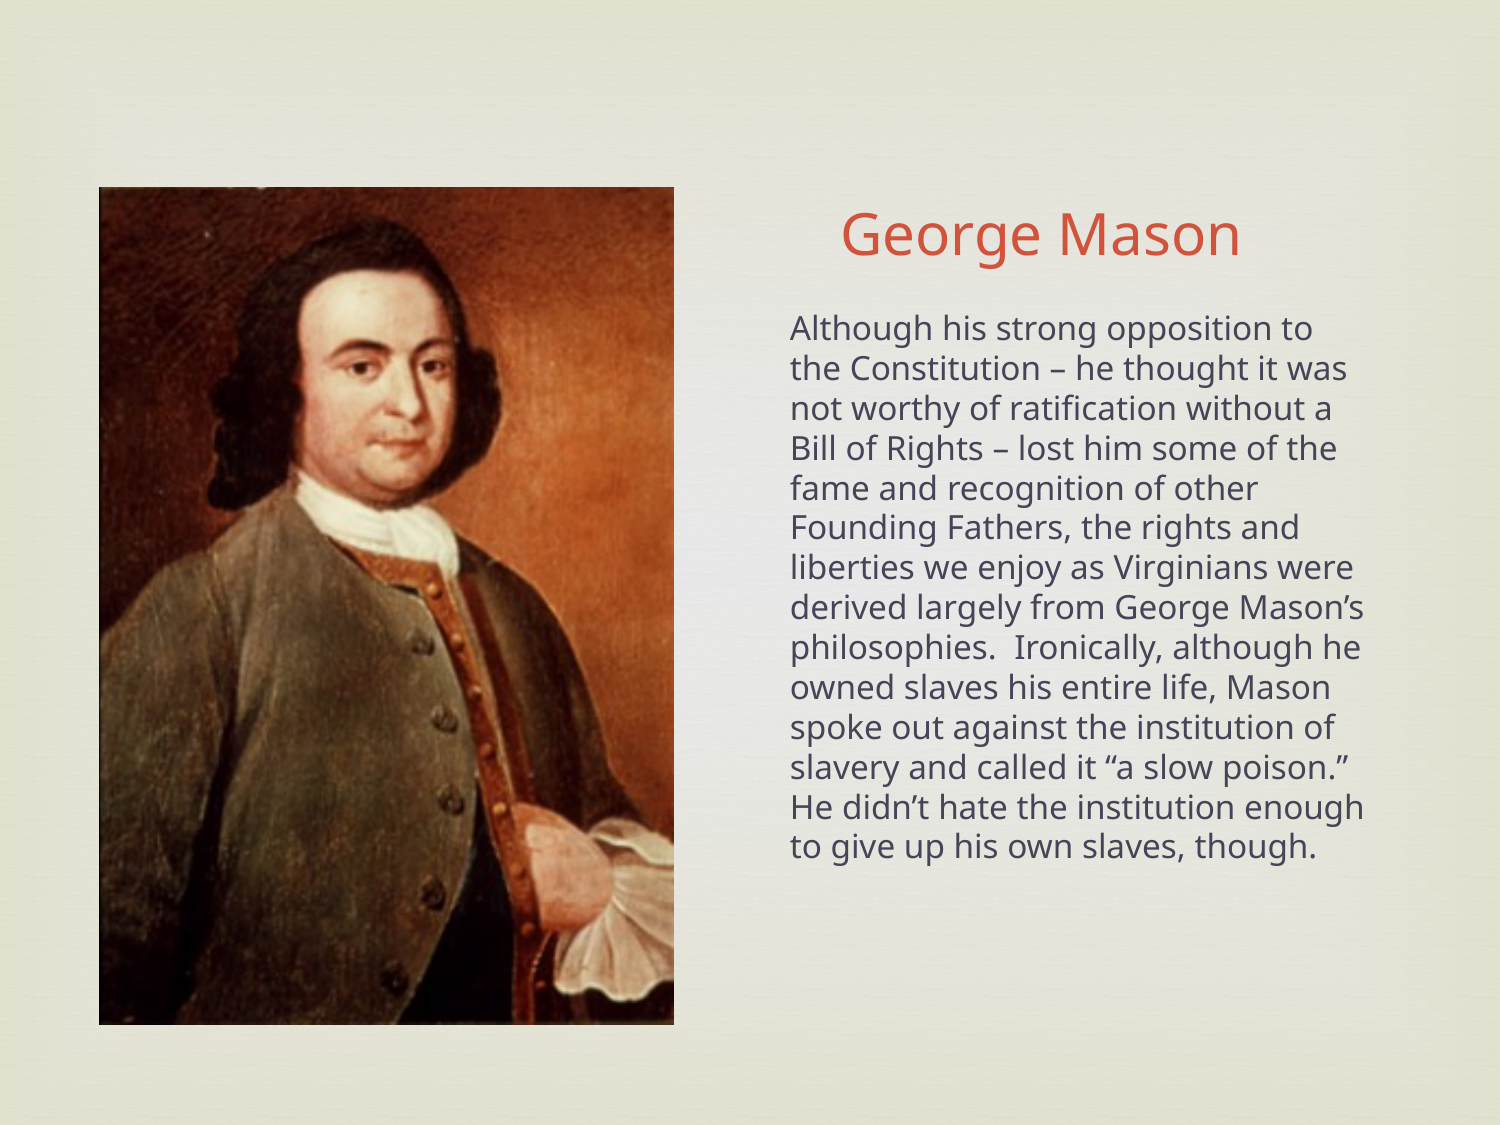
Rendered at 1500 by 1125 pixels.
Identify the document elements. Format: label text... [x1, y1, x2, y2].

title George Mason [825, 125, 1387, 275]
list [99, 186, 675, 1026]
list Although his strong opposition to the Constitution – he thought it was not worthy of ratification without a Bill of Rights – lost him some of the fame and recognition of other Founding Fathers, the rights and liberties we enjoy as Virginians were derived largely from George Mason’s philosophies. Ironically, although he owned slaves his entire life, Mason spoke out against the institution of slavery and called it “a slow poison.” He didn’t hate the institution enough to give up his own slaves, though. [774, 299, 1386, 1005]
